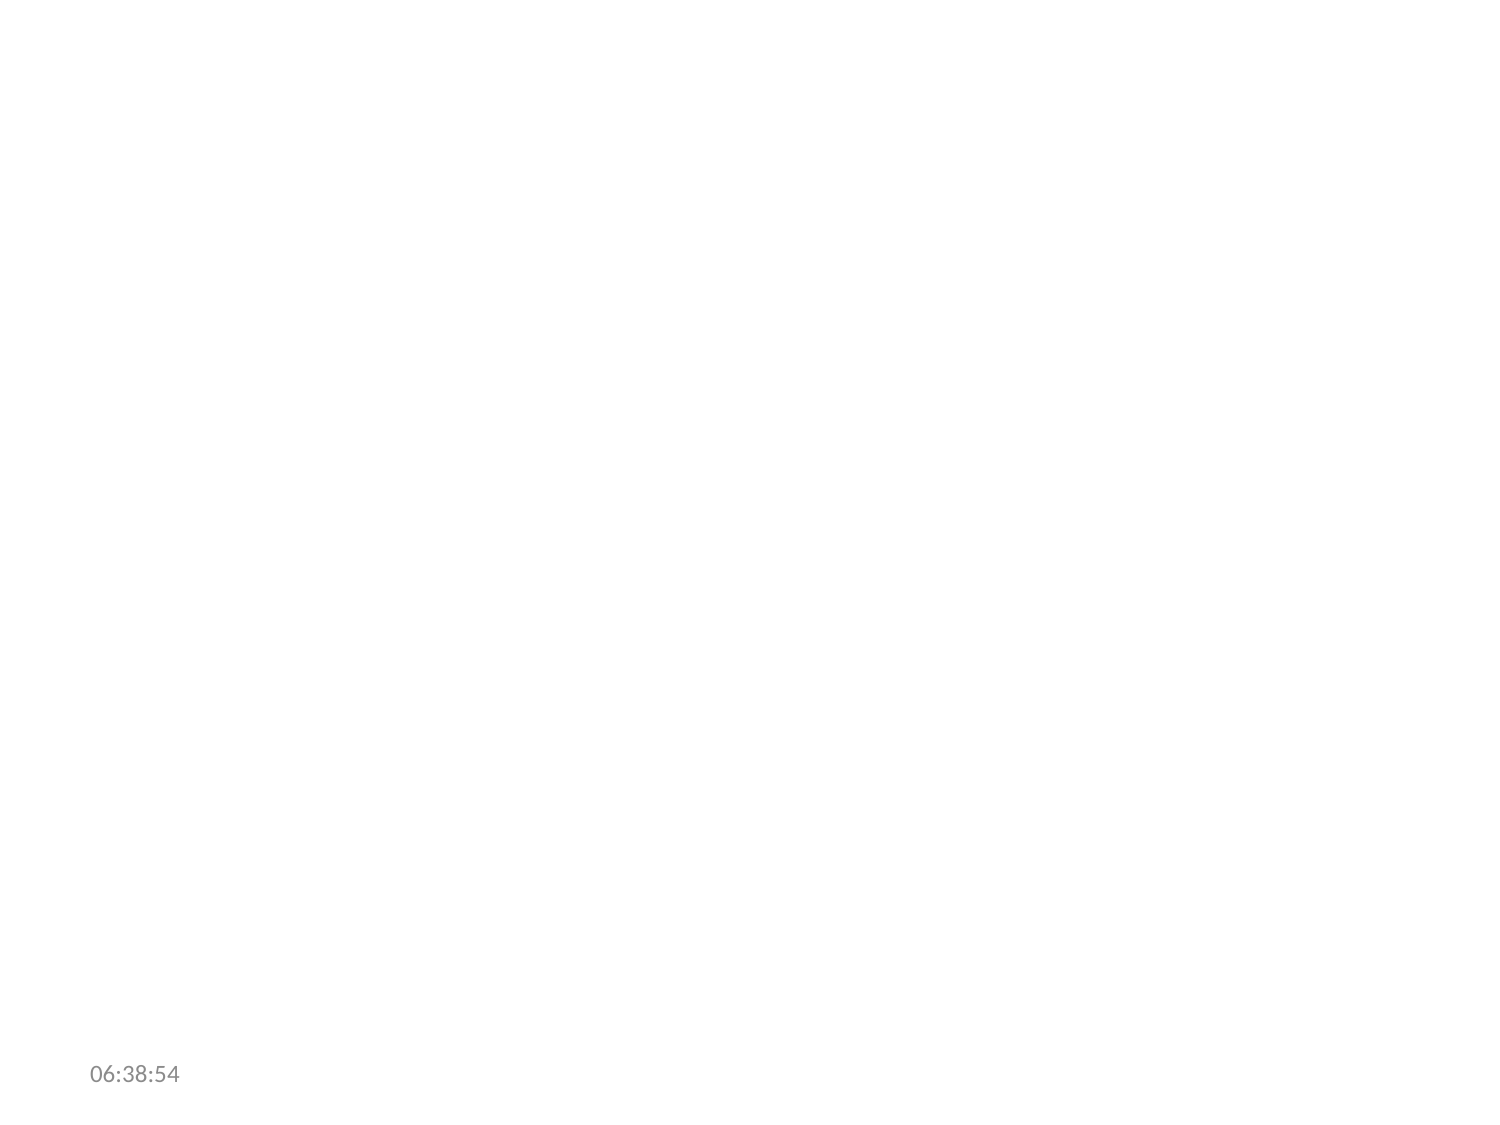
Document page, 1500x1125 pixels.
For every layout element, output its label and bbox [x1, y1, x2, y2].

slide_number [75, 1042, 425, 1103]
